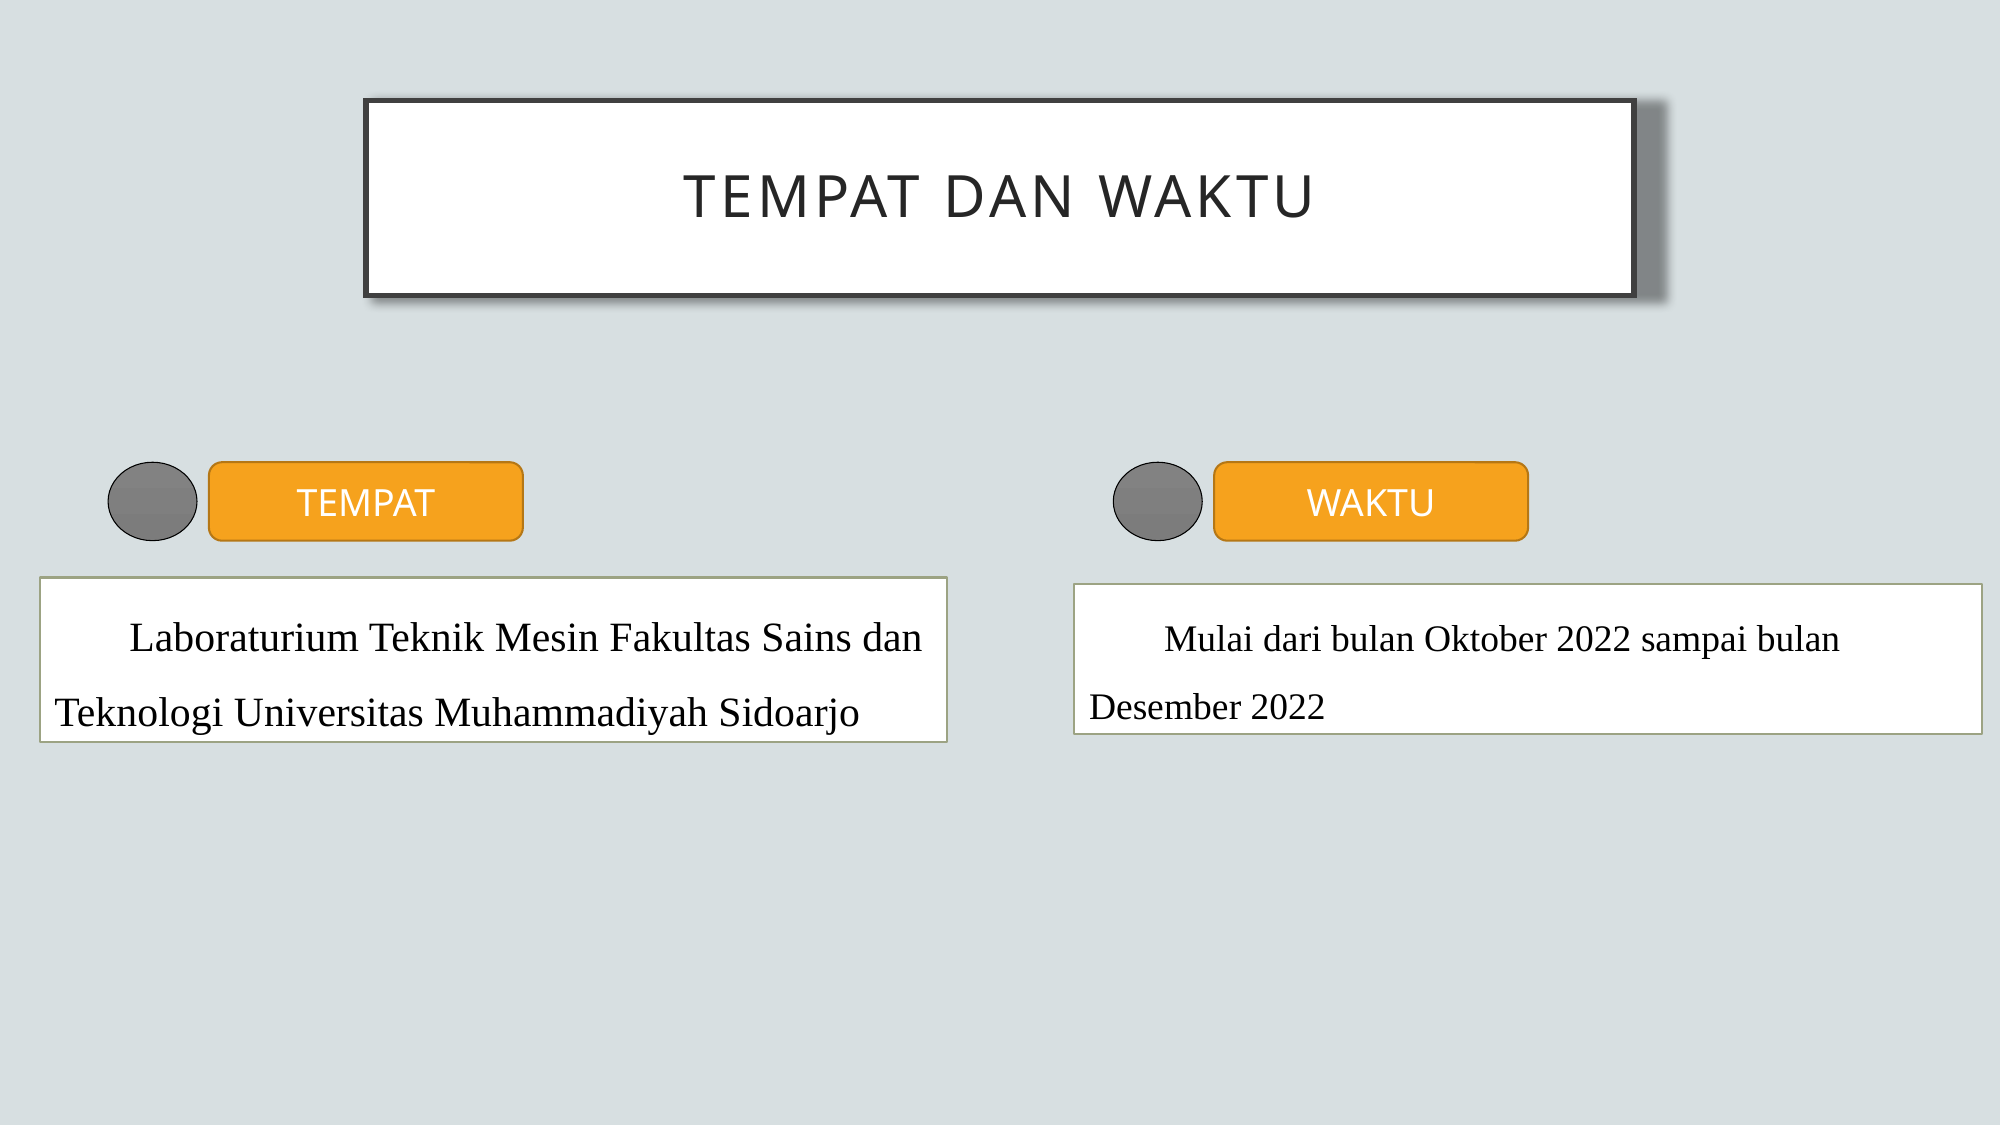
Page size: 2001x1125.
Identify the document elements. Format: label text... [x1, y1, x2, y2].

title Tempat dan Waktu [363, 98, 1637, 298]
text_box [1112, 461, 1203, 542]
text_box Laboraturium Teknik Mesin Fakultas Sains dan Teknologi Universitas Muhammadiyah Sidoarjo [39, 576, 948, 743]
text_box [107, 461, 198, 542]
text_box TEMPAT [207, 461, 524, 542]
text_box WAKTU [1213, 461, 1530, 542]
text_box Mulai dari bulan Oktober 2022 sampai bulan Desember 2022 [1073, 583, 1983, 735]
